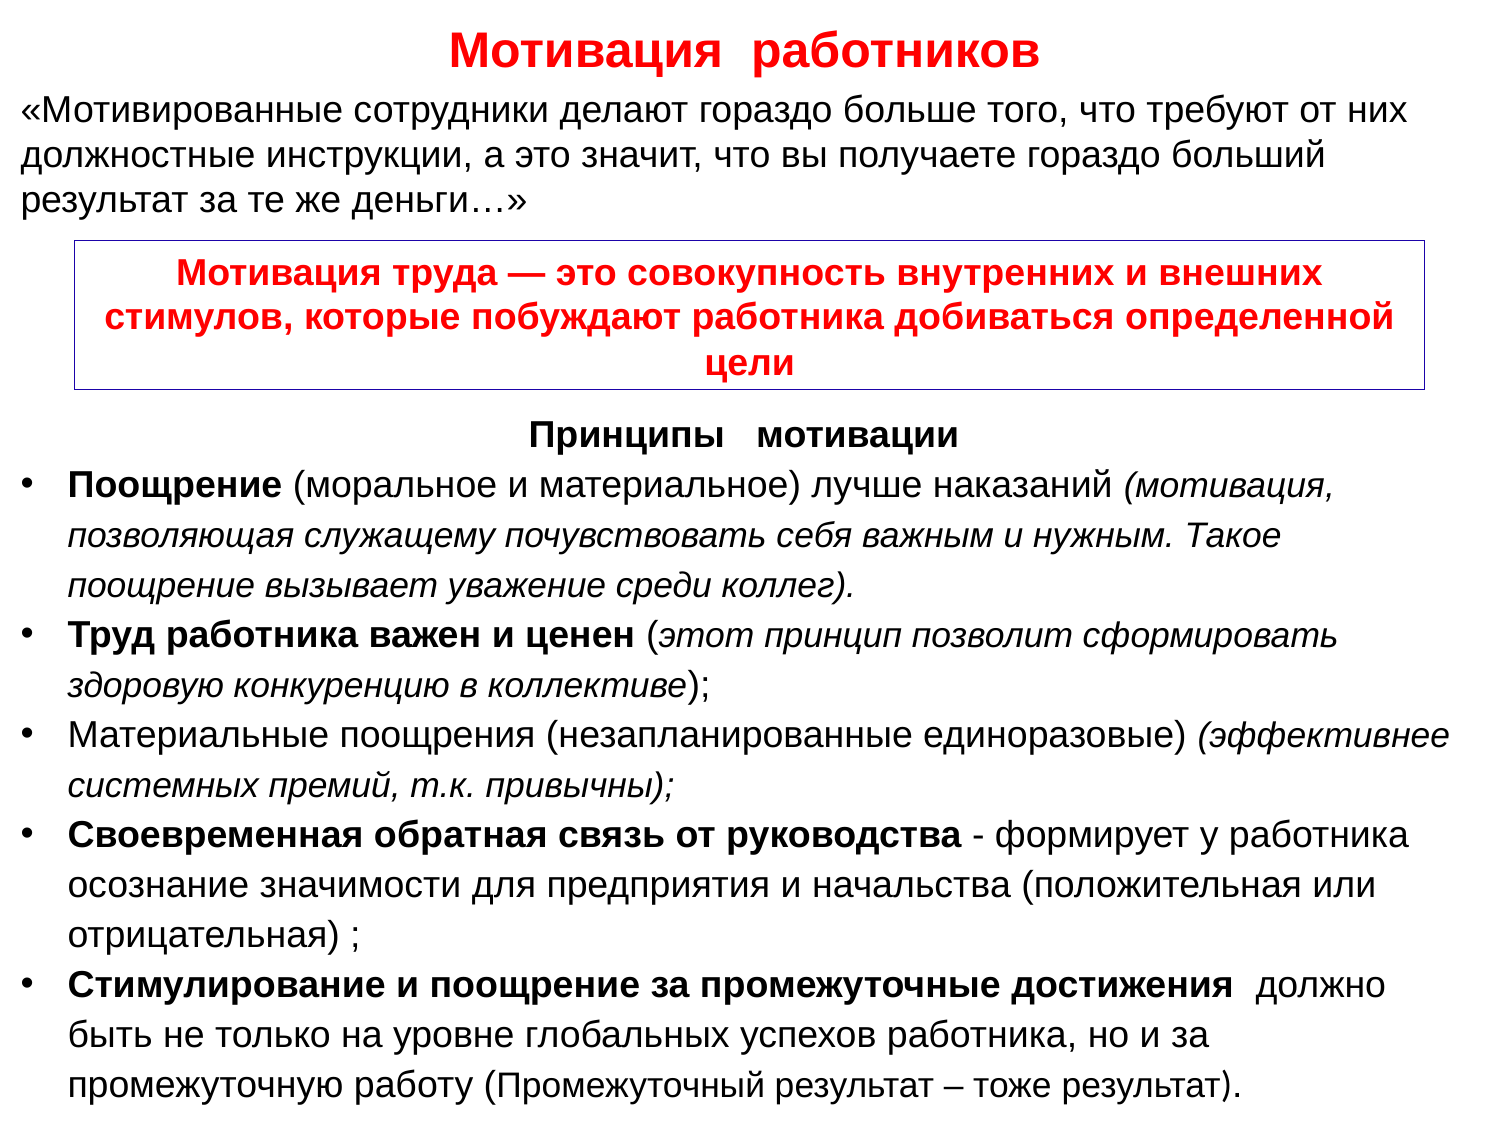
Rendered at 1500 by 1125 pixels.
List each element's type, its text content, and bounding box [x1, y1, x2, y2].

title Мотивация работников [76, 1, 1427, 78]
text_box «Мотивированные сотрудники делают гораздо больше того, что требуют от них должностные инструкции, а это значит, что вы получаете гораздо больший результат за те же деньги…» [5, 78, 1483, 228]
text_box Мотивация труда — это совокупность внутренних и внешних стимулов, которые побуждают работника добиваться определенной цели [74, 240, 1425, 390]
text_box Поощрение (моральное и материальное) лучше наказаний (мотивация, позволяющая служащему почувствовать себя важным и нужным. Такое поощрение вызывает уважение среди коллег). Труд работника важен и ценен (этот принцип позволит сформировать здоровую конкуренцию в коллективе); Материальные поощрения (незапланированные единоразовые) (эффективнее системных премий, т.к. привычны); Своевременная обратная связь от руководства - формирует у работника осознание значимости для предприятия и начальства (положительная или отрицательная) ; Стимулирование и поощрение за промежуточные достижения должно быть не только на уровне глобальных успехов работника, но и за промежуточную работу (Промежуточный результат – тоже результат). [5, 402, 1483, 1125]
